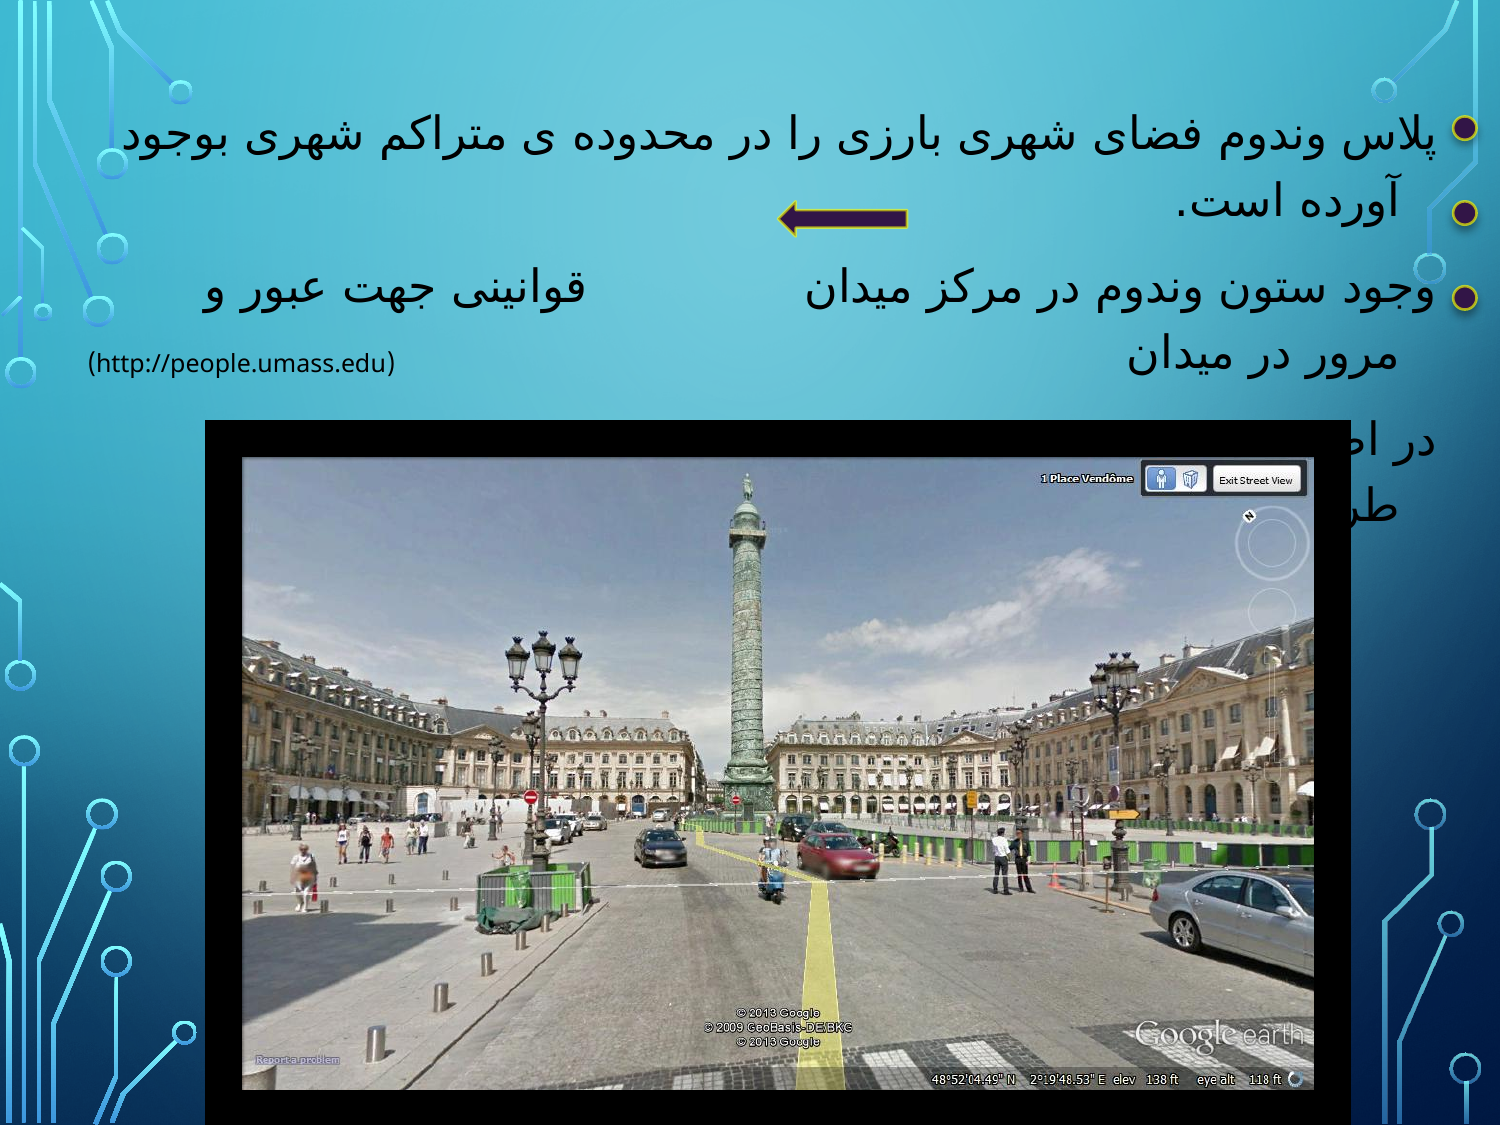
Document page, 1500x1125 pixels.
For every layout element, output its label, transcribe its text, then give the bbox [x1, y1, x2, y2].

text_box [1451, 284, 1478, 311]
text_box (http://people.umass.edu) [23, 339, 411, 415]
text_box [777, 200, 909, 238]
list پلاس وندوم فضای شهری بارزی را در محدوده ی متراکم شهری بوجود آورده است. وجود ستون وندوم در مرکز میدان قوانینی جهت عبور و مرور در میدان در اطراف ستون محدوده های پیاده ای برای مواقعی با ترافیک بالا طراحی شده است. [103, 85, 1454, 829]
text_box [1451, 200, 1478, 227]
text_box [1451, 115, 1478, 142]
picture [242, 456, 1315, 1091]
